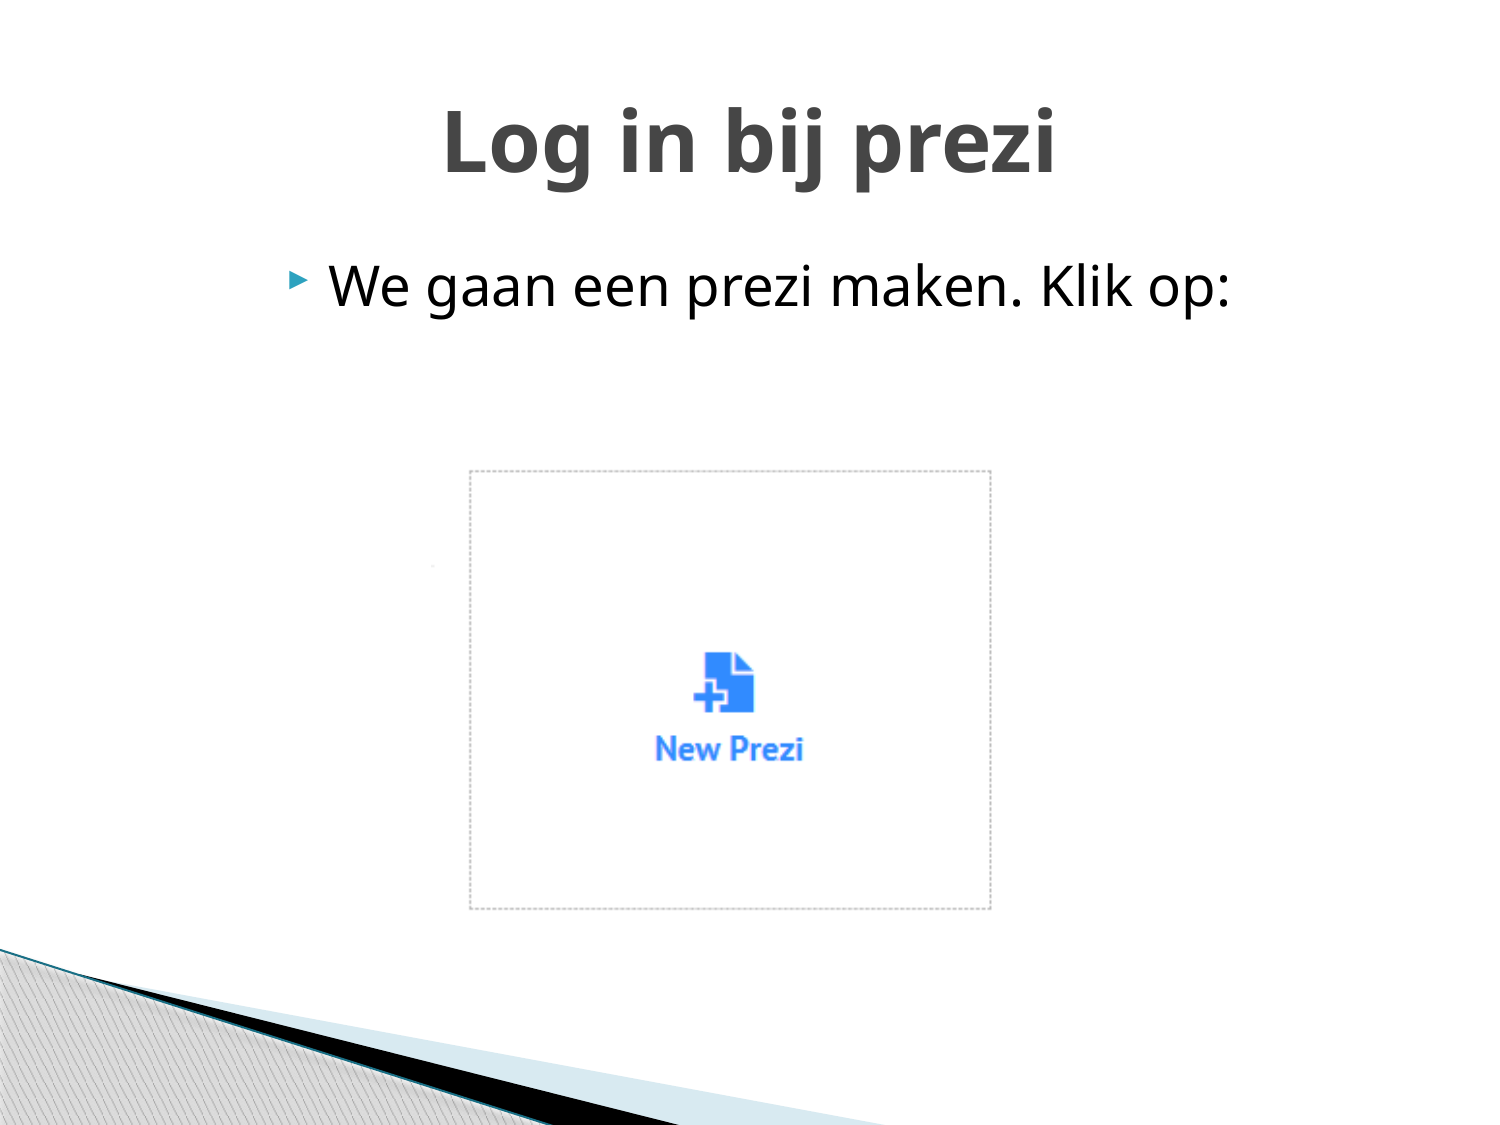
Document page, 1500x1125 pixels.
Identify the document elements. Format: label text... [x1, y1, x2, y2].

title Log in bij prezi [75, 45, 1425, 233]
list We gaan een prezi maken. Klik op: [75, 243, 1425, 986]
picture [430, 432, 1017, 949]
